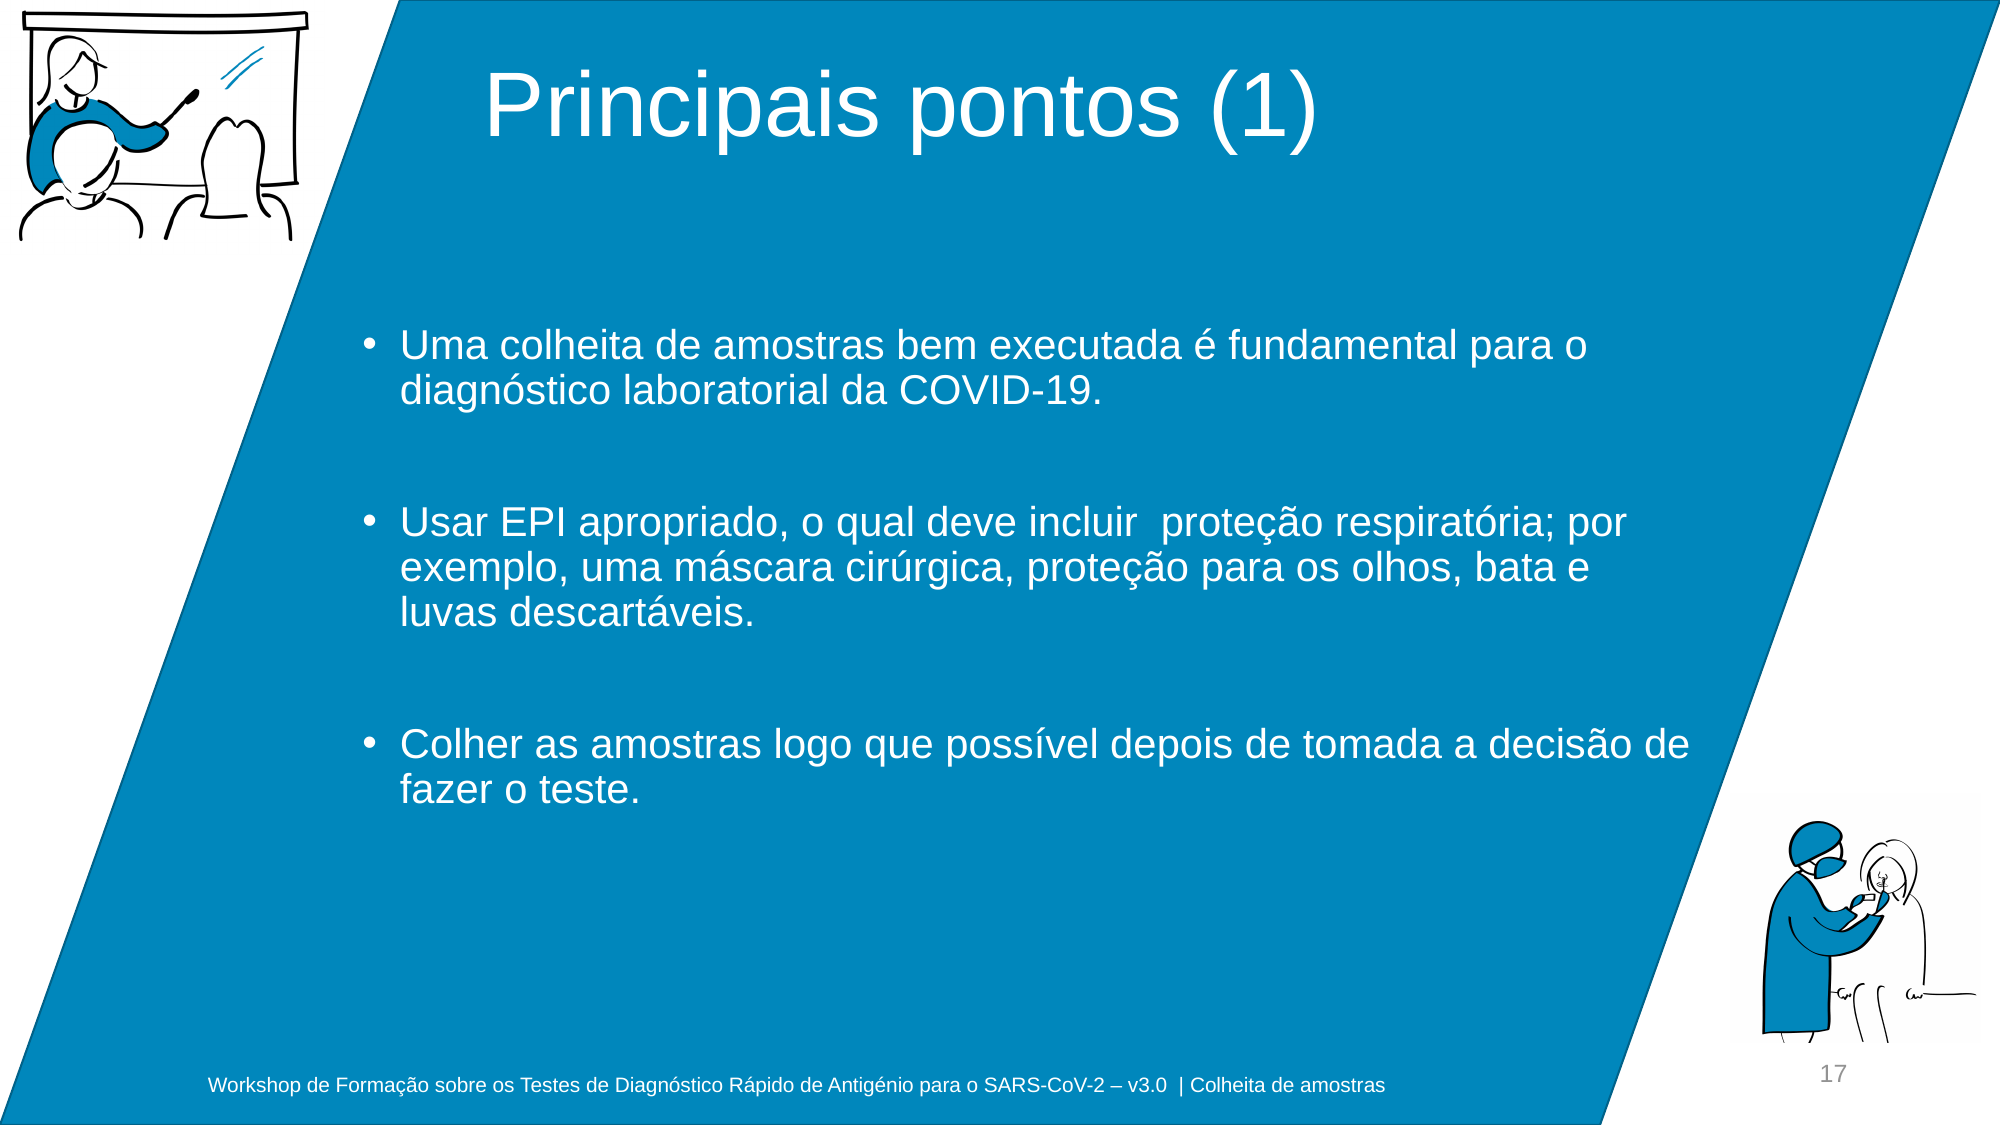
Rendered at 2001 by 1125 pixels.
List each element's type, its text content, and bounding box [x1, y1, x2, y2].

text_box [0, 0, 2000, 1125]
slide_number 17 [1609, 1042, 1863, 1103]
text_box Uma colheita de amostras bem executada é fundamental para o diagnóstico laboratorial da COVID-19. Usar EPI apropriado, o qual deve incluir proteção respiratória; por exemplo, uma máscara cirúrgica, proteção para os olhos, bata e luvas descartáveis. Colher as amostras logo que possível depois de tomada a decisão de fazer o teste. [347, 316, 1711, 1045]
picture [1730, 793, 1981, 1043]
footer Workshop de Formação sobre os Testes de Diagnóstico Rápido de Antigénio para o SARS-CoV-2 – v3.0 | Colheita de amostras [137, 1042, 1457, 1125]
picture [0, 0, 325, 255]
text_box Principais pontos (1) [468, 49, 1377, 205]
